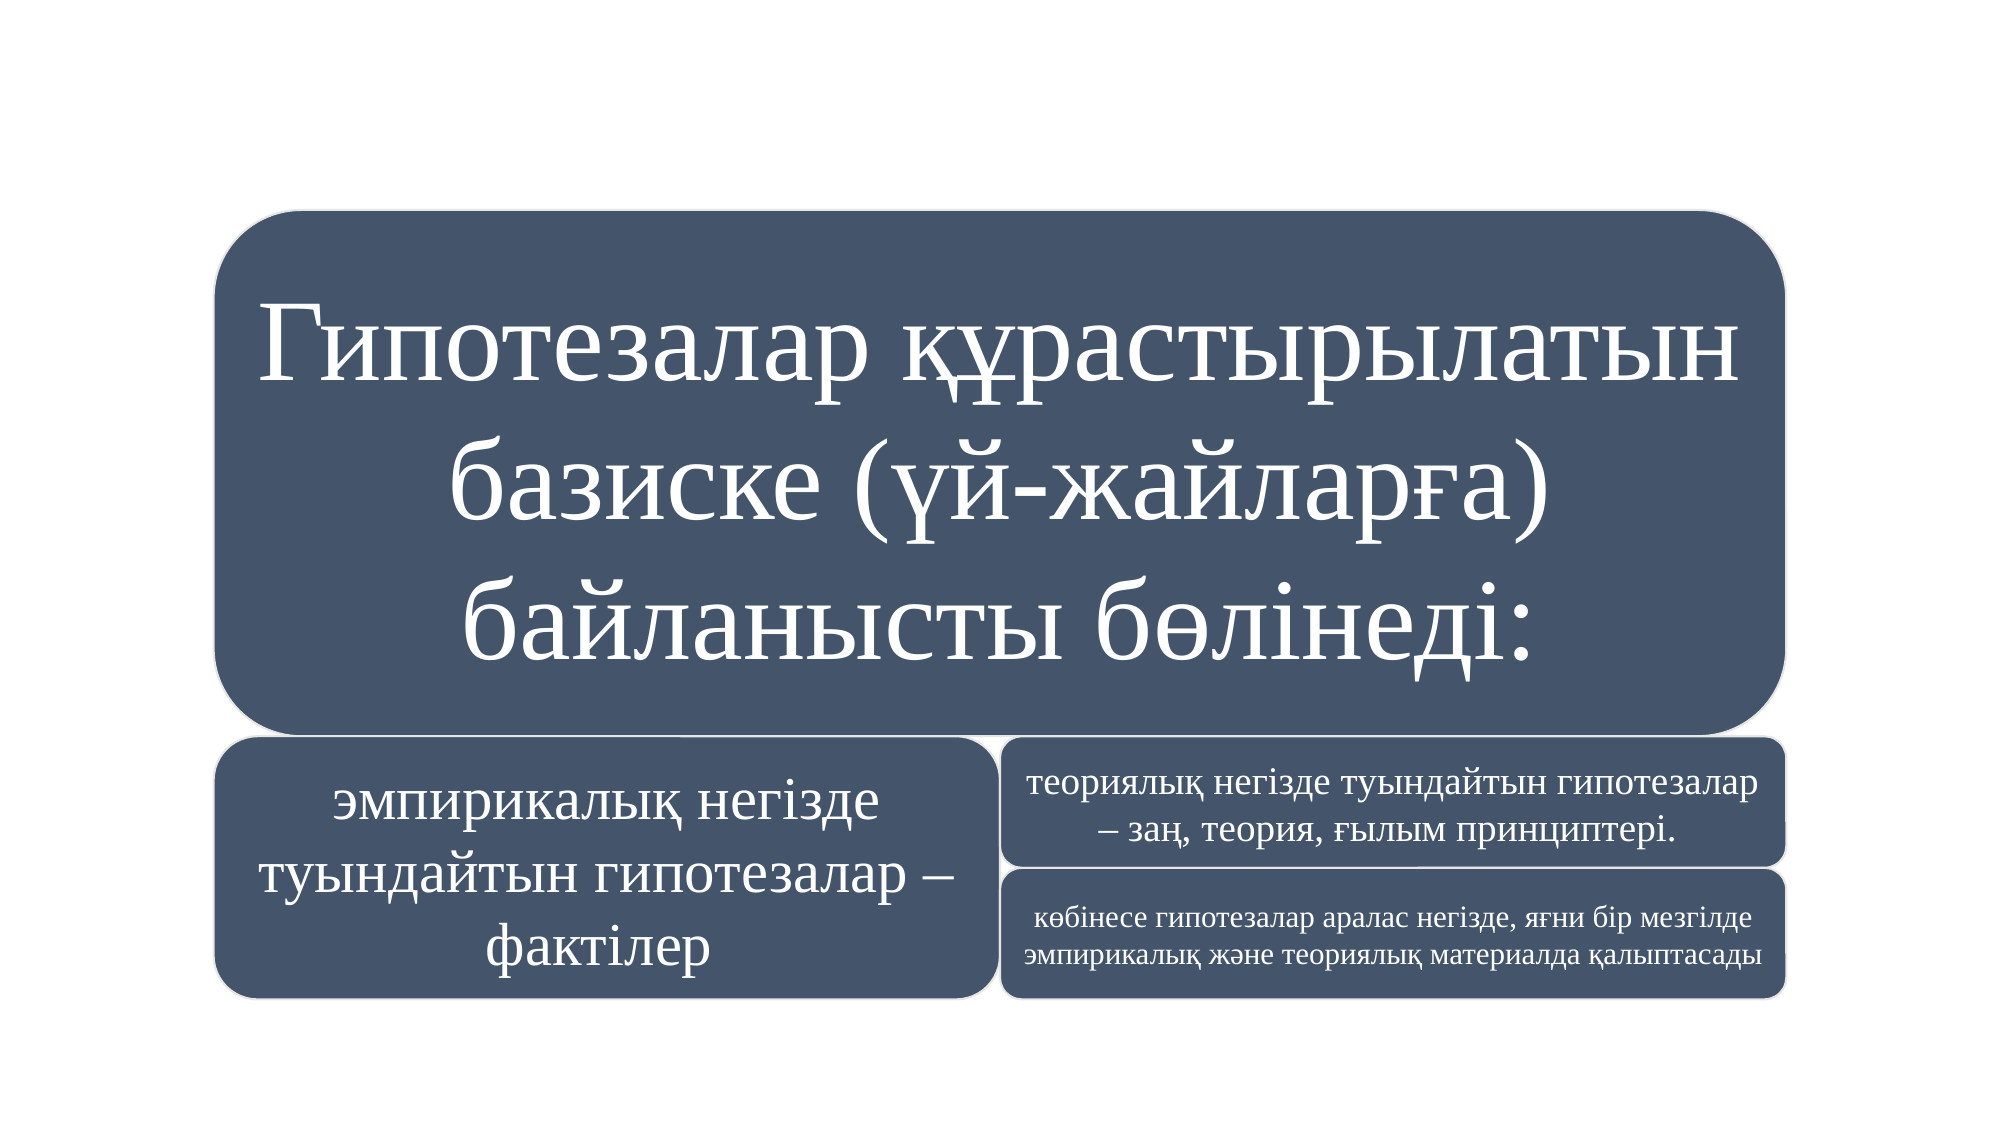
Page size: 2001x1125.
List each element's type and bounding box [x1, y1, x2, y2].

list [213, 209, 1787, 1000]
